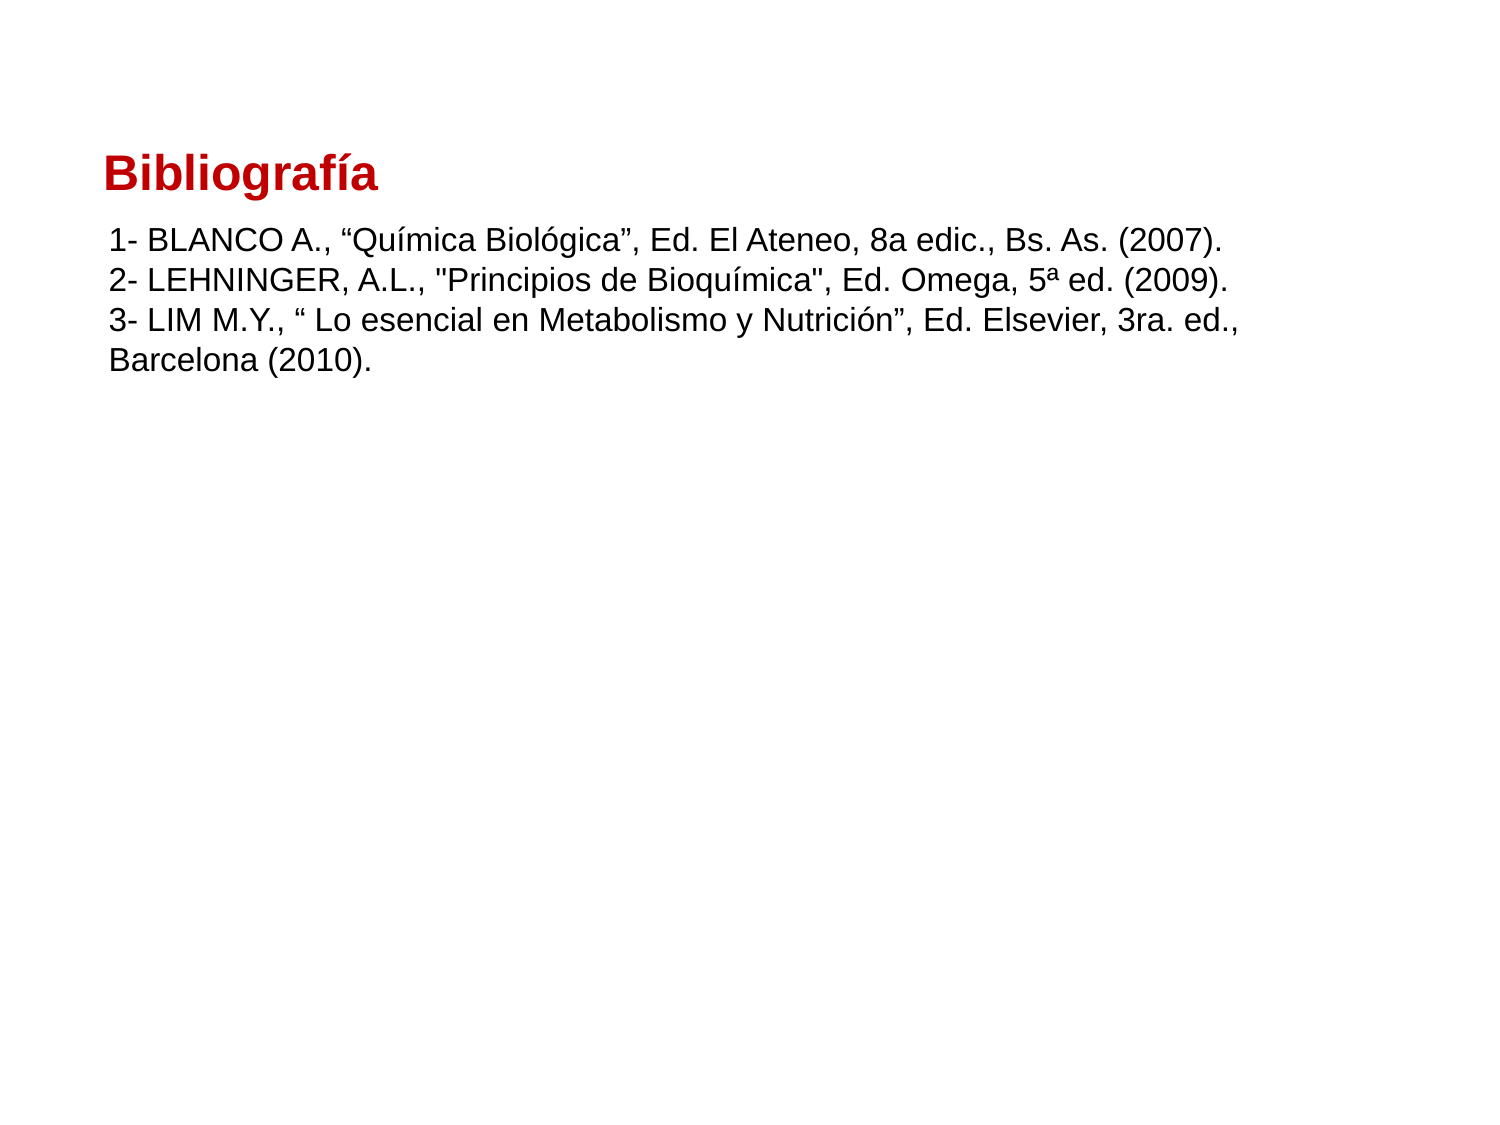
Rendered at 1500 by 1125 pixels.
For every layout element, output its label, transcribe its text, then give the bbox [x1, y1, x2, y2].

text_box Bibliografía [88, 132, 394, 208]
text_box 1- BLANCO A., “Química Biológica”, Ed. El Ateneo, 8a edic., Bs. As. (2007). 2- LEHNINGER, A.L., "Principios de Bioquímica", Ed. Omega, 5ª ed. (2009). 3- LIM M.Y., “ Lo esencial en Metabolismo y Nutrición”, Ed. Elsevier, 3ra. ed., Barcelona (2010). [93, 210, 1358, 426]
